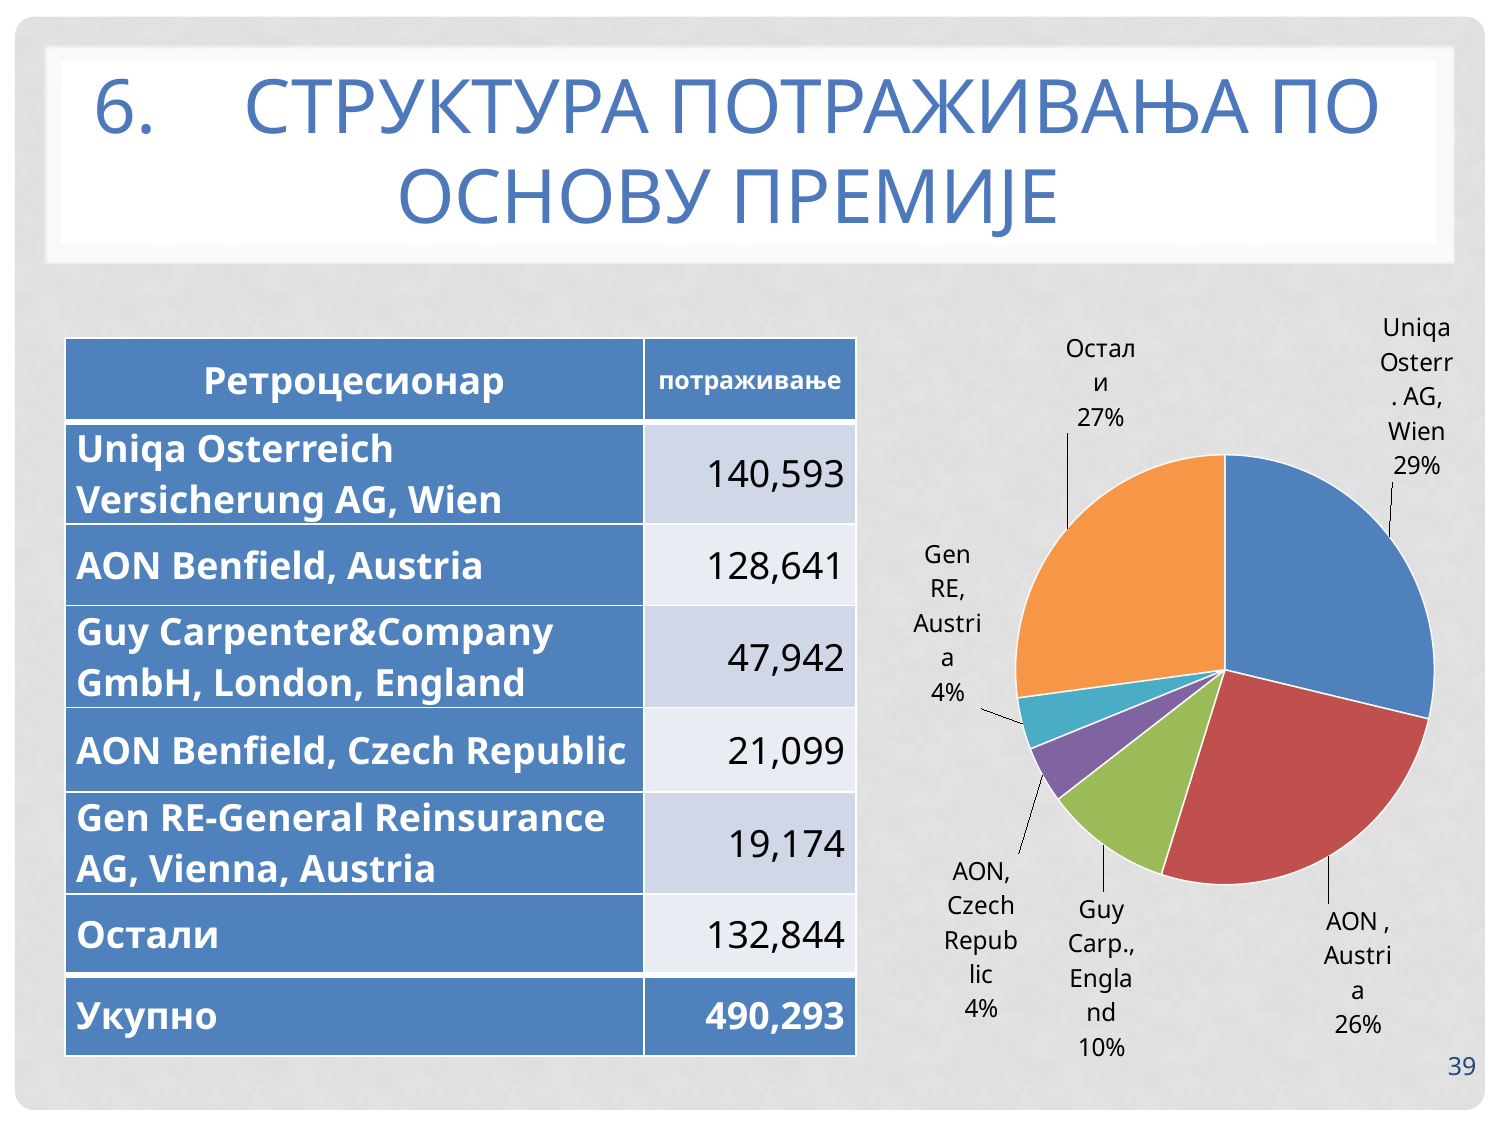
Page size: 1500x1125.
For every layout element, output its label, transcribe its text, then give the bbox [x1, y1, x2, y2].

table_cell AON Benfield, Austria [66, 525, 643, 605]
table_cell 19,174 [645, 793, 855, 893]
table_header потраживање [645, 339, 855, 419]
table_cell Guy Carpenter&Company GmbH, London, England [66, 606, 643, 707]
table_cell 132,844 [645, 895, 855, 972]
slide_number 39 [1401, 1035, 1492, 1100]
table_cell 128,641 [645, 525, 855, 605]
table_cell 140,593 [645, 425, 855, 523]
table_cell Uniqa Osterreich Versicherung AG, Wien [66, 425, 643, 523]
chart [856, 278, 1471, 1083]
table_cell 47,942 [645, 606, 855, 707]
table_header Ретроцесионар [66, 339, 643, 419]
table_cell 21,099 [645, 708, 855, 791]
table_cell 490,293 [645, 978, 855, 1055]
table_cell Остали [66, 895, 643, 972]
title 6. Структура потраживања по основу премије [53, 66, 1424, 232]
table_cell Gen RE-General Reinsurance AG, Vienna, Austria [66, 793, 643, 893]
table_cell Укупно [66, 978, 643, 1055]
table_cell AON Benfield, Czech Republic [66, 708, 643, 791]
